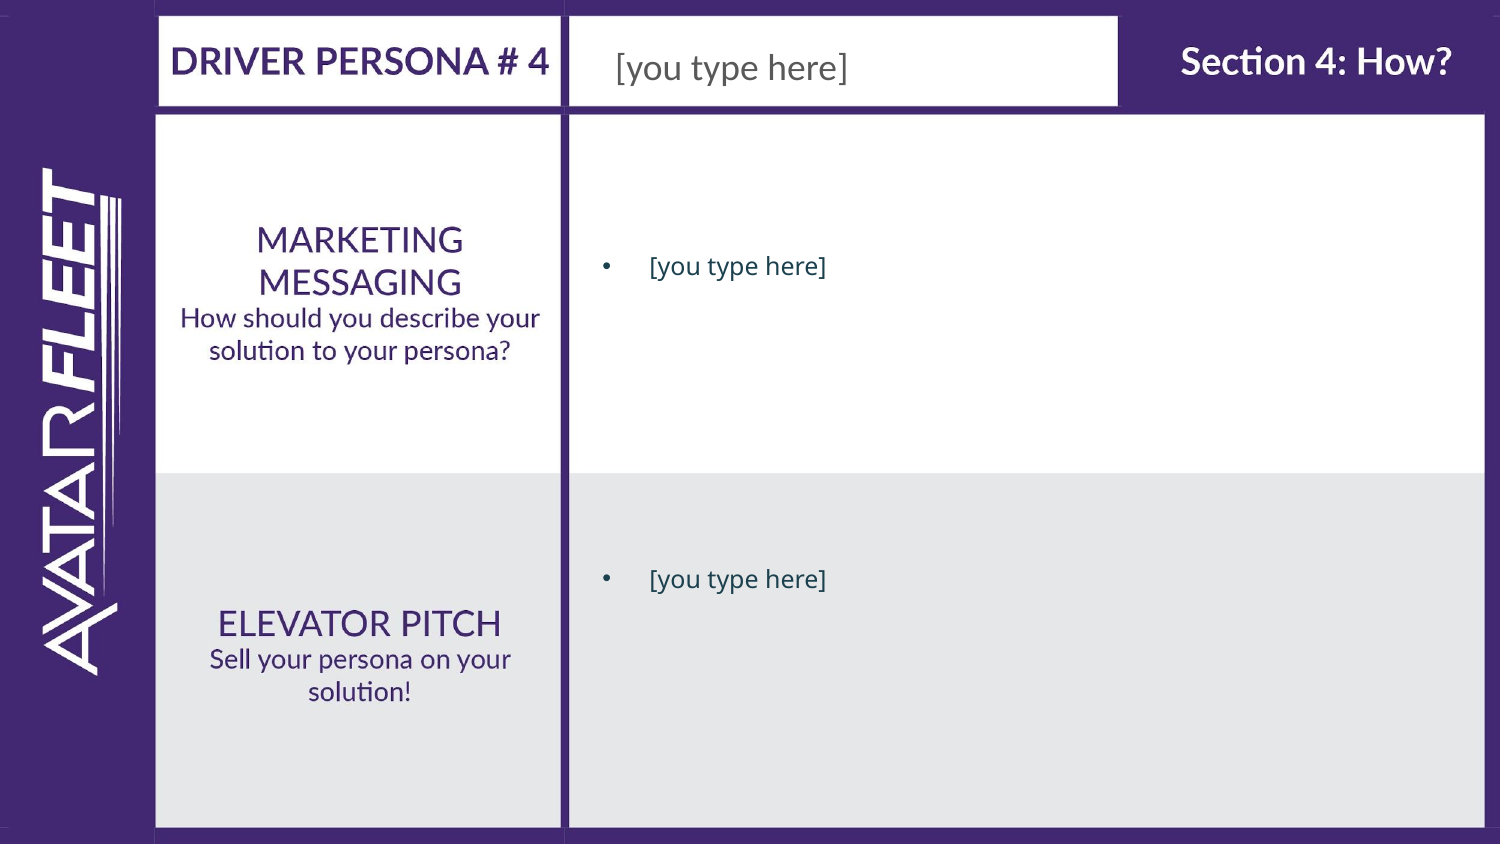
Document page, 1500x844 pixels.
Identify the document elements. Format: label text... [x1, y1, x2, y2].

text_box [you type here] [587, 234, 1425, 288]
text_box [you type here] [587, 546, 1425, 600]
picture [0, 0, 1500, 844]
text_box [you type here] [599, 35, 1063, 97]
